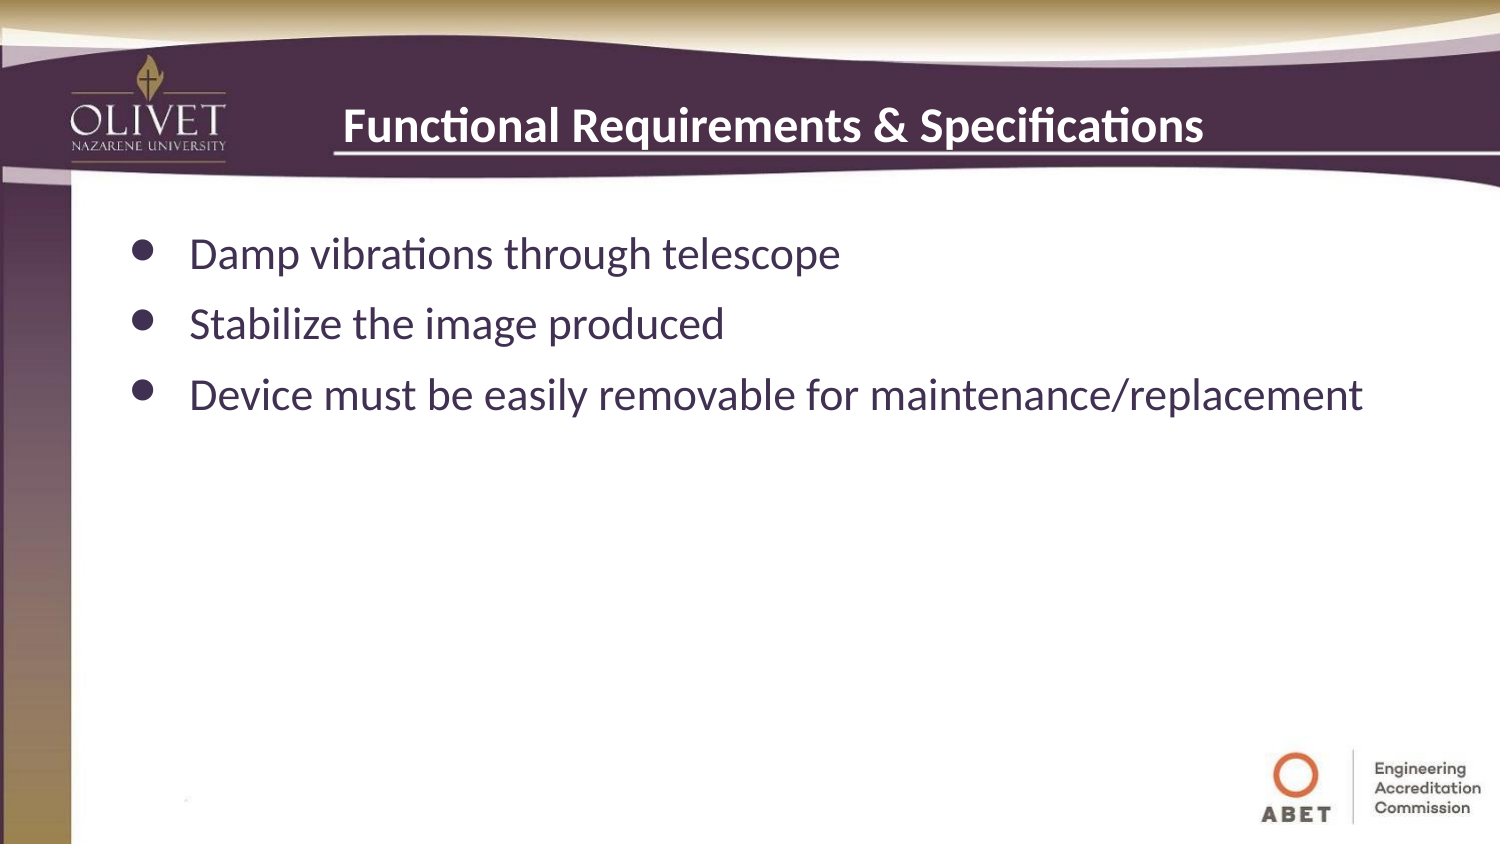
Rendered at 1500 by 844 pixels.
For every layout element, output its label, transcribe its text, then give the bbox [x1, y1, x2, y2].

list Damp vibrations through telescope Stabilize the image produced Device must be easily removable for maintenance/replacement [103, 224, 1397, 760]
title Functional Requirements & Specifications [331, 44, 1397, 208]
picture [0, 0, 1500, 844]
